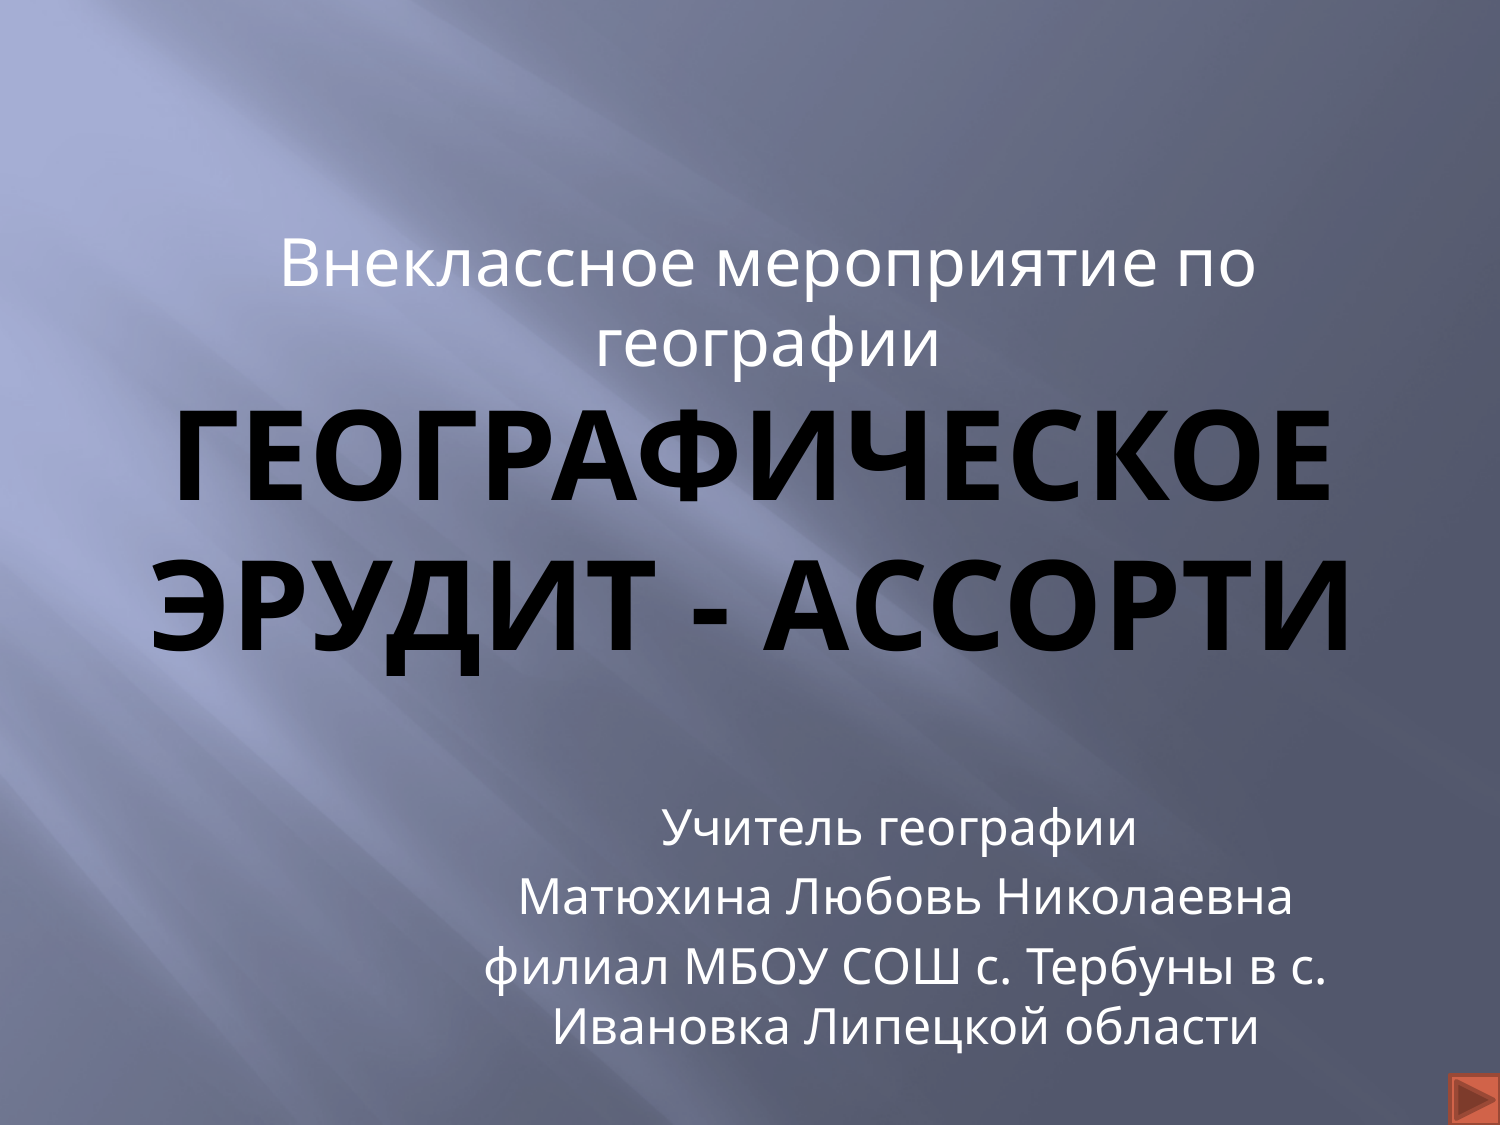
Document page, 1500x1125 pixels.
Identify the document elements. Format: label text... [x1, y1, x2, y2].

text_box [1448, 1073, 1500, 1125]
subtitle Учитель географии Матюхина Любовь Николаевна филиал МБОУ СОШ с. Тербуны в с. Ивановка Липецкой области [412, 787, 1400, 1063]
text_box Внеклассное мероприятие по географии [87, 212, 1450, 388]
title Географическое эрудит - ассорти [69, 324, 1438, 675]
